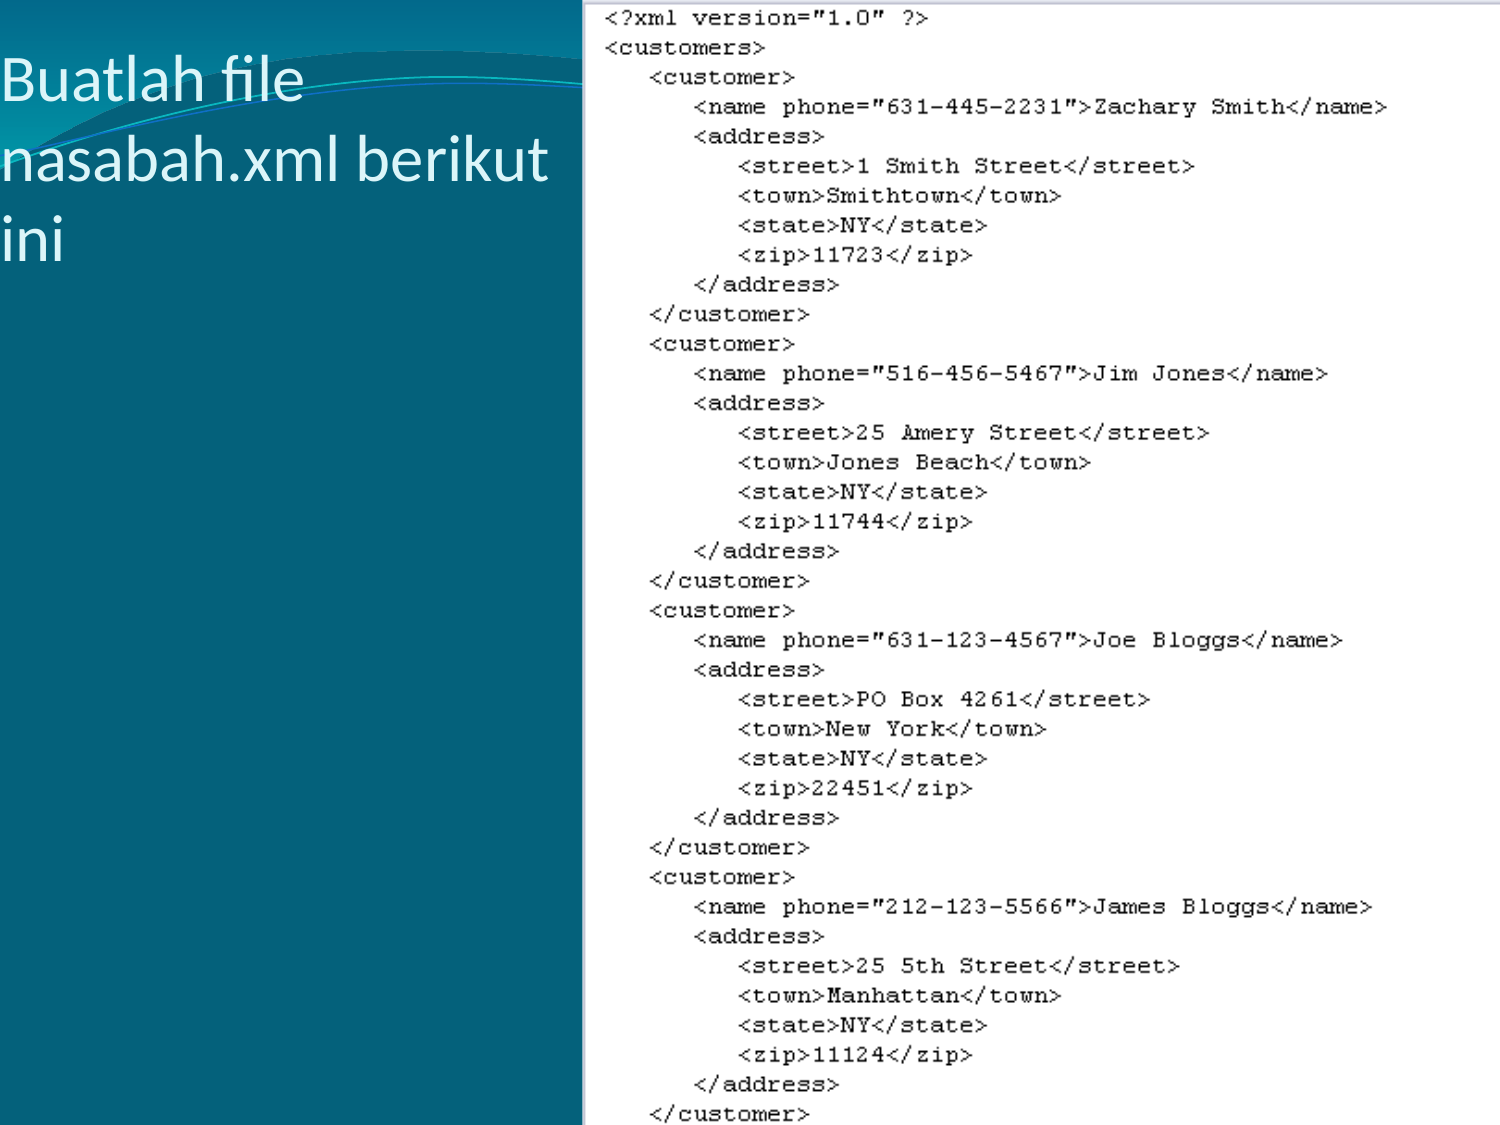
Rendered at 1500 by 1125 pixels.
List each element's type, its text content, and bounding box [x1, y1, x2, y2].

title Buatlah file nasabah.xml berikut ini [0, 0, 576, 276]
picture [583, 0, 1500, 1125]
